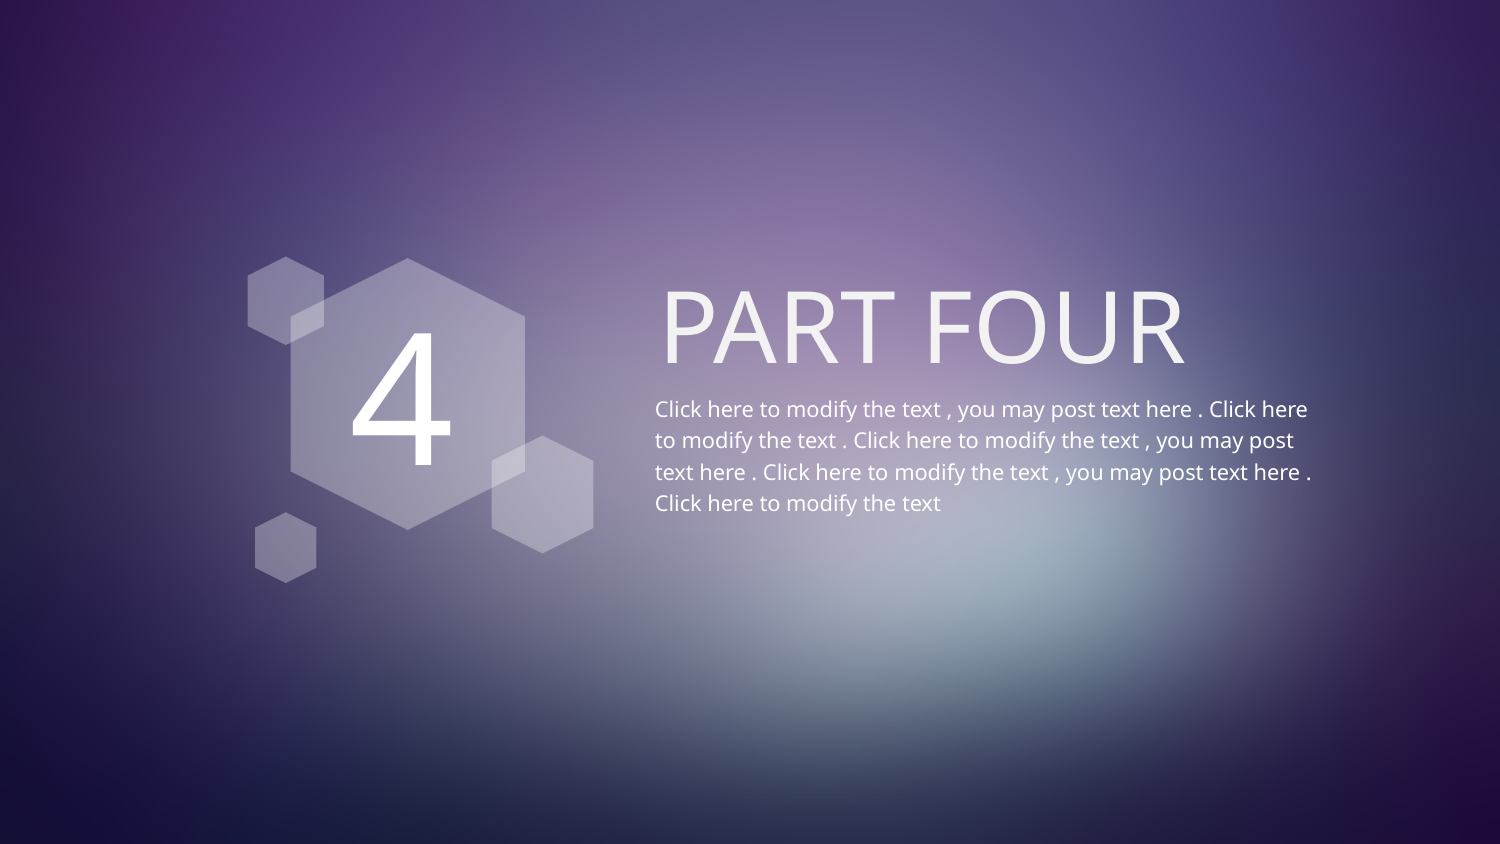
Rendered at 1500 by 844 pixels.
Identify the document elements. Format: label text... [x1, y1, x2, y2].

text_box Click here to modify the text , you may post text here . Click here to modify the text . Click here to modify the text , you may post text here . Click here to modify the text , you may post text here . Click here to modify the text [643, 384, 1344, 522]
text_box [290, 257, 526, 531]
text_box PART FOUR [643, 256, 1247, 384]
text_box [245, 254, 291, 347]
text_box [509, 433, 596, 556]
picture [0, 0, 1500, 844]
text_box [253, 510, 319, 585]
